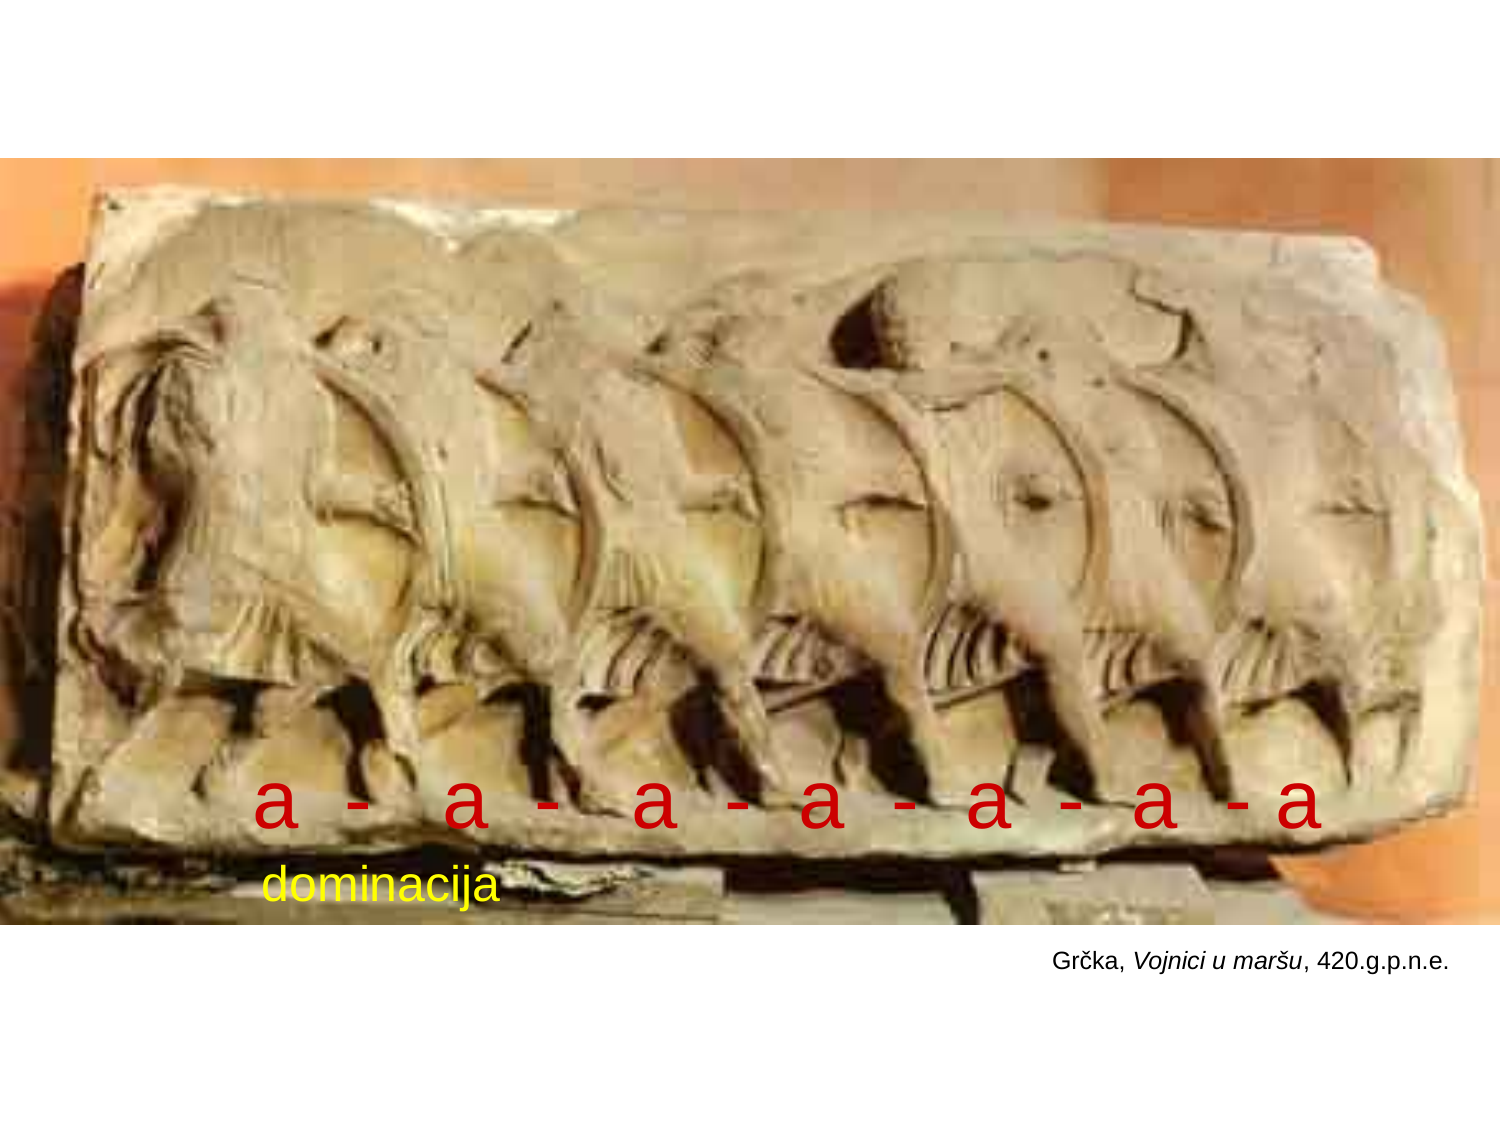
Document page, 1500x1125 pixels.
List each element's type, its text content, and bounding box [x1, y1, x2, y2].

text_box Grčka, Vojnici u maršu, 420.g.p.n.e. [1037, 937, 1465, 983]
picture [0, 158, 1500, 926]
